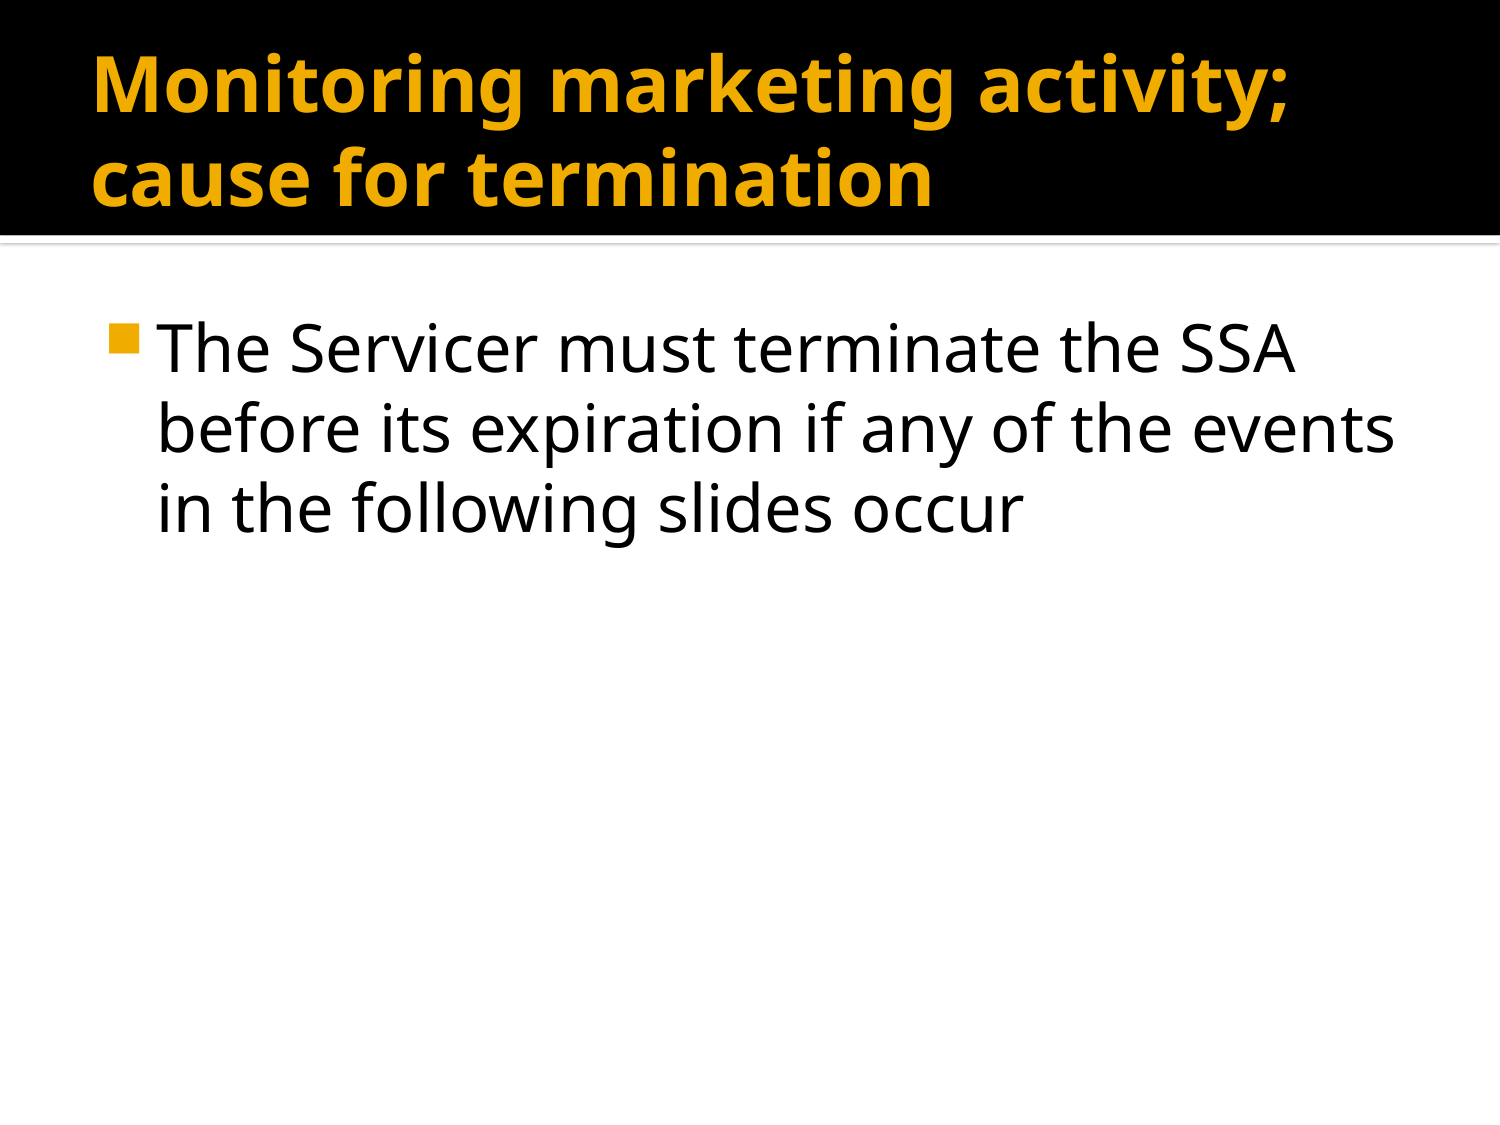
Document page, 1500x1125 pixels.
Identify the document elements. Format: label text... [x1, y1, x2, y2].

list The Servicer must terminate the SSA before its expiration if any of the events in the following slides occur [75, 291, 1425, 1050]
title Monitoring marketing activity; cause for termination [75, 25, 1425, 231]
